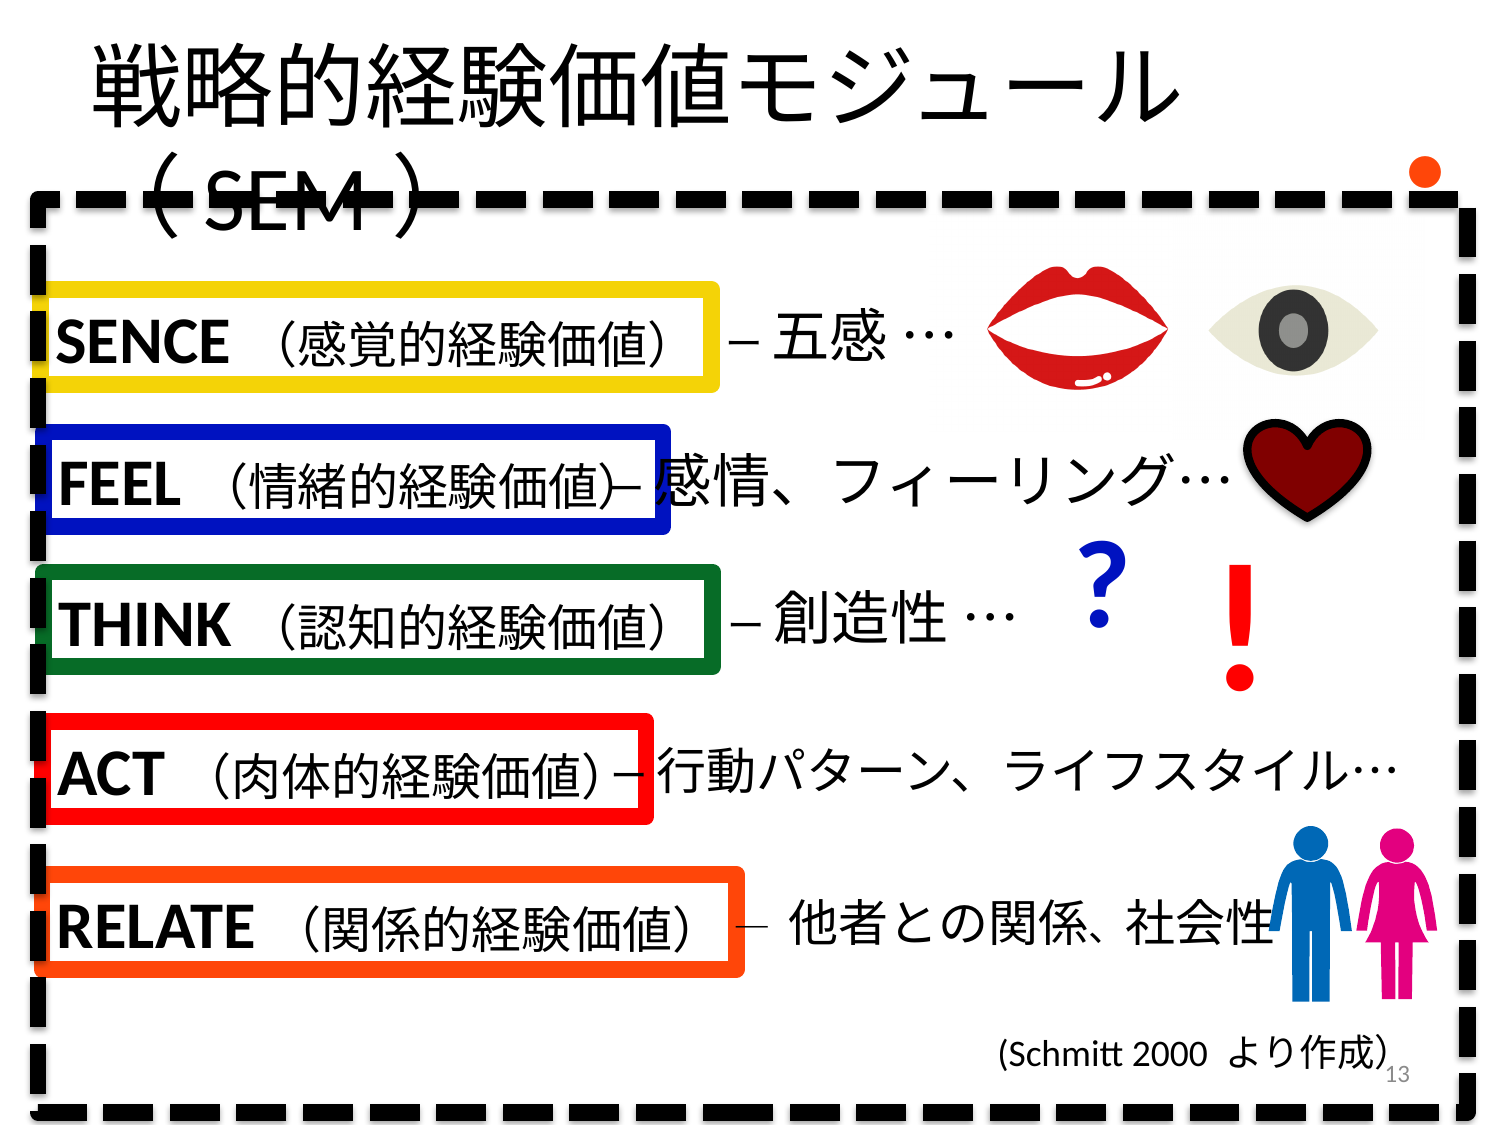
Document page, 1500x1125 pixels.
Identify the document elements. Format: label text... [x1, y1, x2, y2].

text_box (Schmitt 2000 より作成） [982, 1021, 1428, 1082]
title 戦略的経験価値モジュール（SEM） [75, 45, 1425, 199]
slide_number 13 [1074, 1042, 1425, 1103]
text_box ・ [1335, 72, 1500, 268]
text_box [37, 199, 1468, 1113]
picture [1243, 825, 1463, 1006]
picture [929, 206, 1426, 440]
